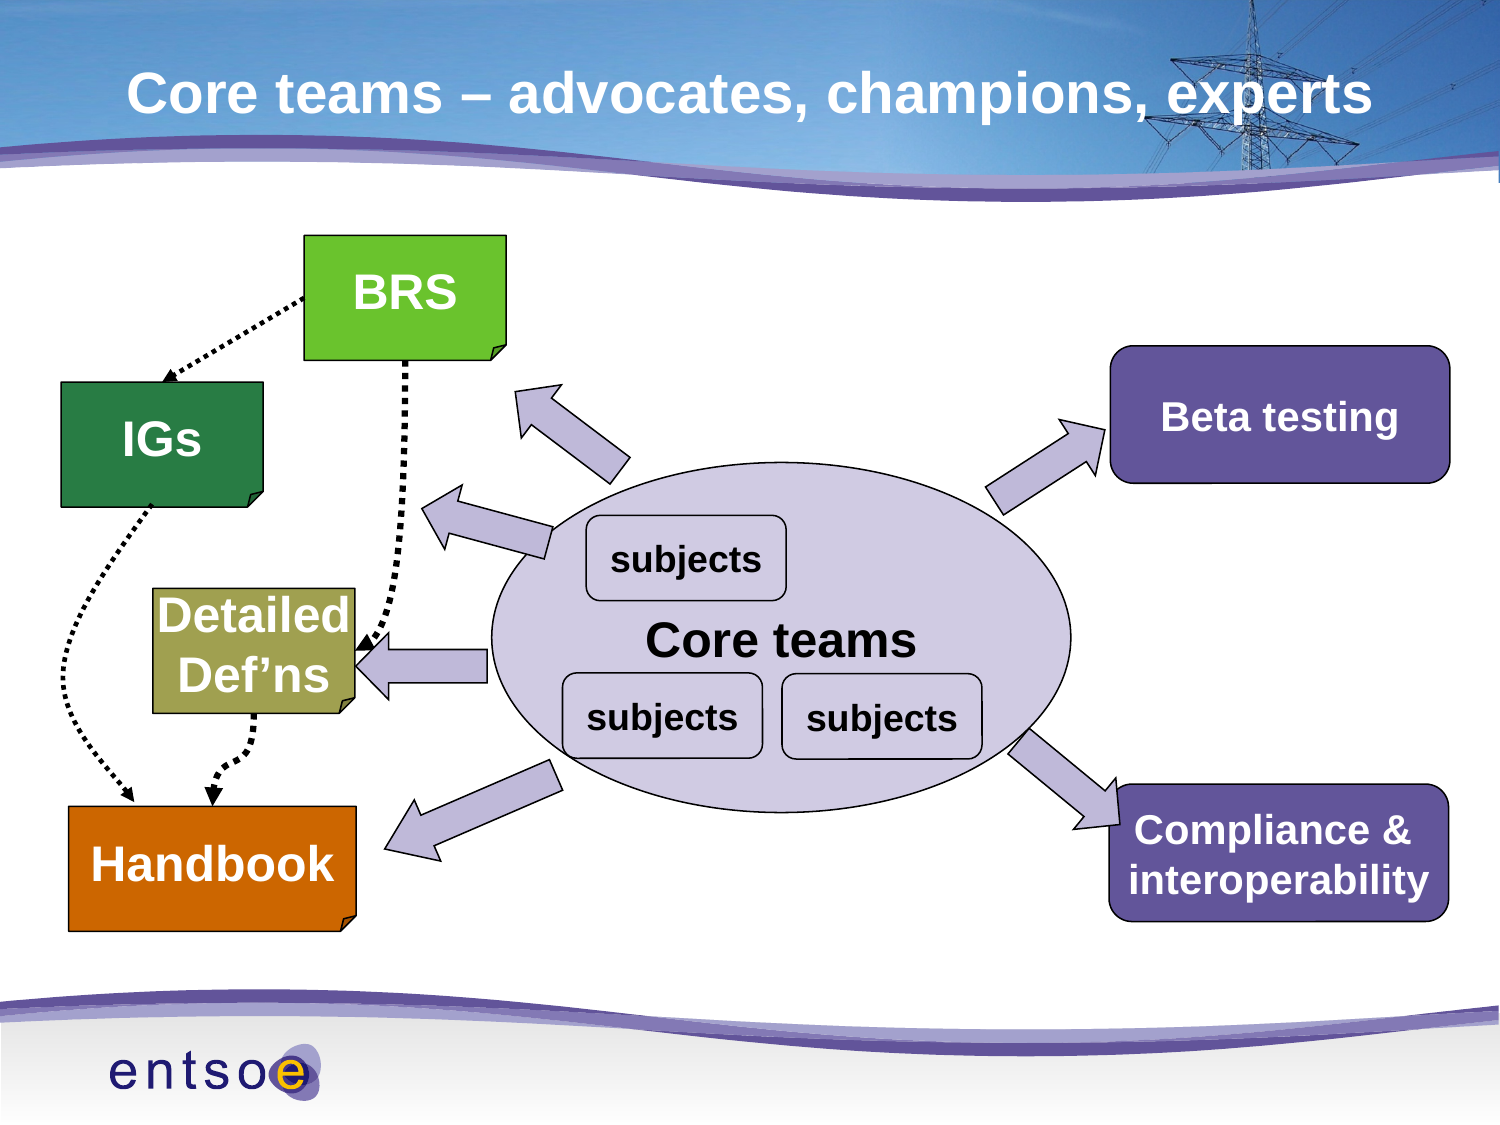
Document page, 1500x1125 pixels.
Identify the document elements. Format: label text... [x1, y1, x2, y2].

text_box [384, 759, 563, 862]
text_box subjects [782, 673, 983, 760]
text_box subjects [562, 672, 763, 759]
text_box subjects [586, 515, 787, 601]
text_box [355, 632, 488, 700]
text_box Handbook [68, 806, 357, 932]
text_box Detailed Def’ns [152, 588, 355, 714]
text_box Beta testing [1110, 345, 1450, 484]
text_box [466, 520, 553, 559]
text_box Compliance & interoperability [1109, 784, 1449, 922]
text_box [186, 738, 280, 781]
text_box [985, 419, 1105, 515]
text_box [515, 384, 631, 485]
picture [0, 0, 1500, 183]
text_box [62, 504, 153, 803]
title Core teams – advocates, champions, experts [41, 25, 1461, 104]
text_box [161, 297, 305, 383]
text_box [1007, 728, 1120, 830]
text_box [234, 480, 526, 531]
text_box Core teams [491, 462, 1071, 813]
text_box IGs [61, 382, 264, 508]
text_box BRS [304, 235, 507, 361]
text_box [438, 538, 448, 550]
